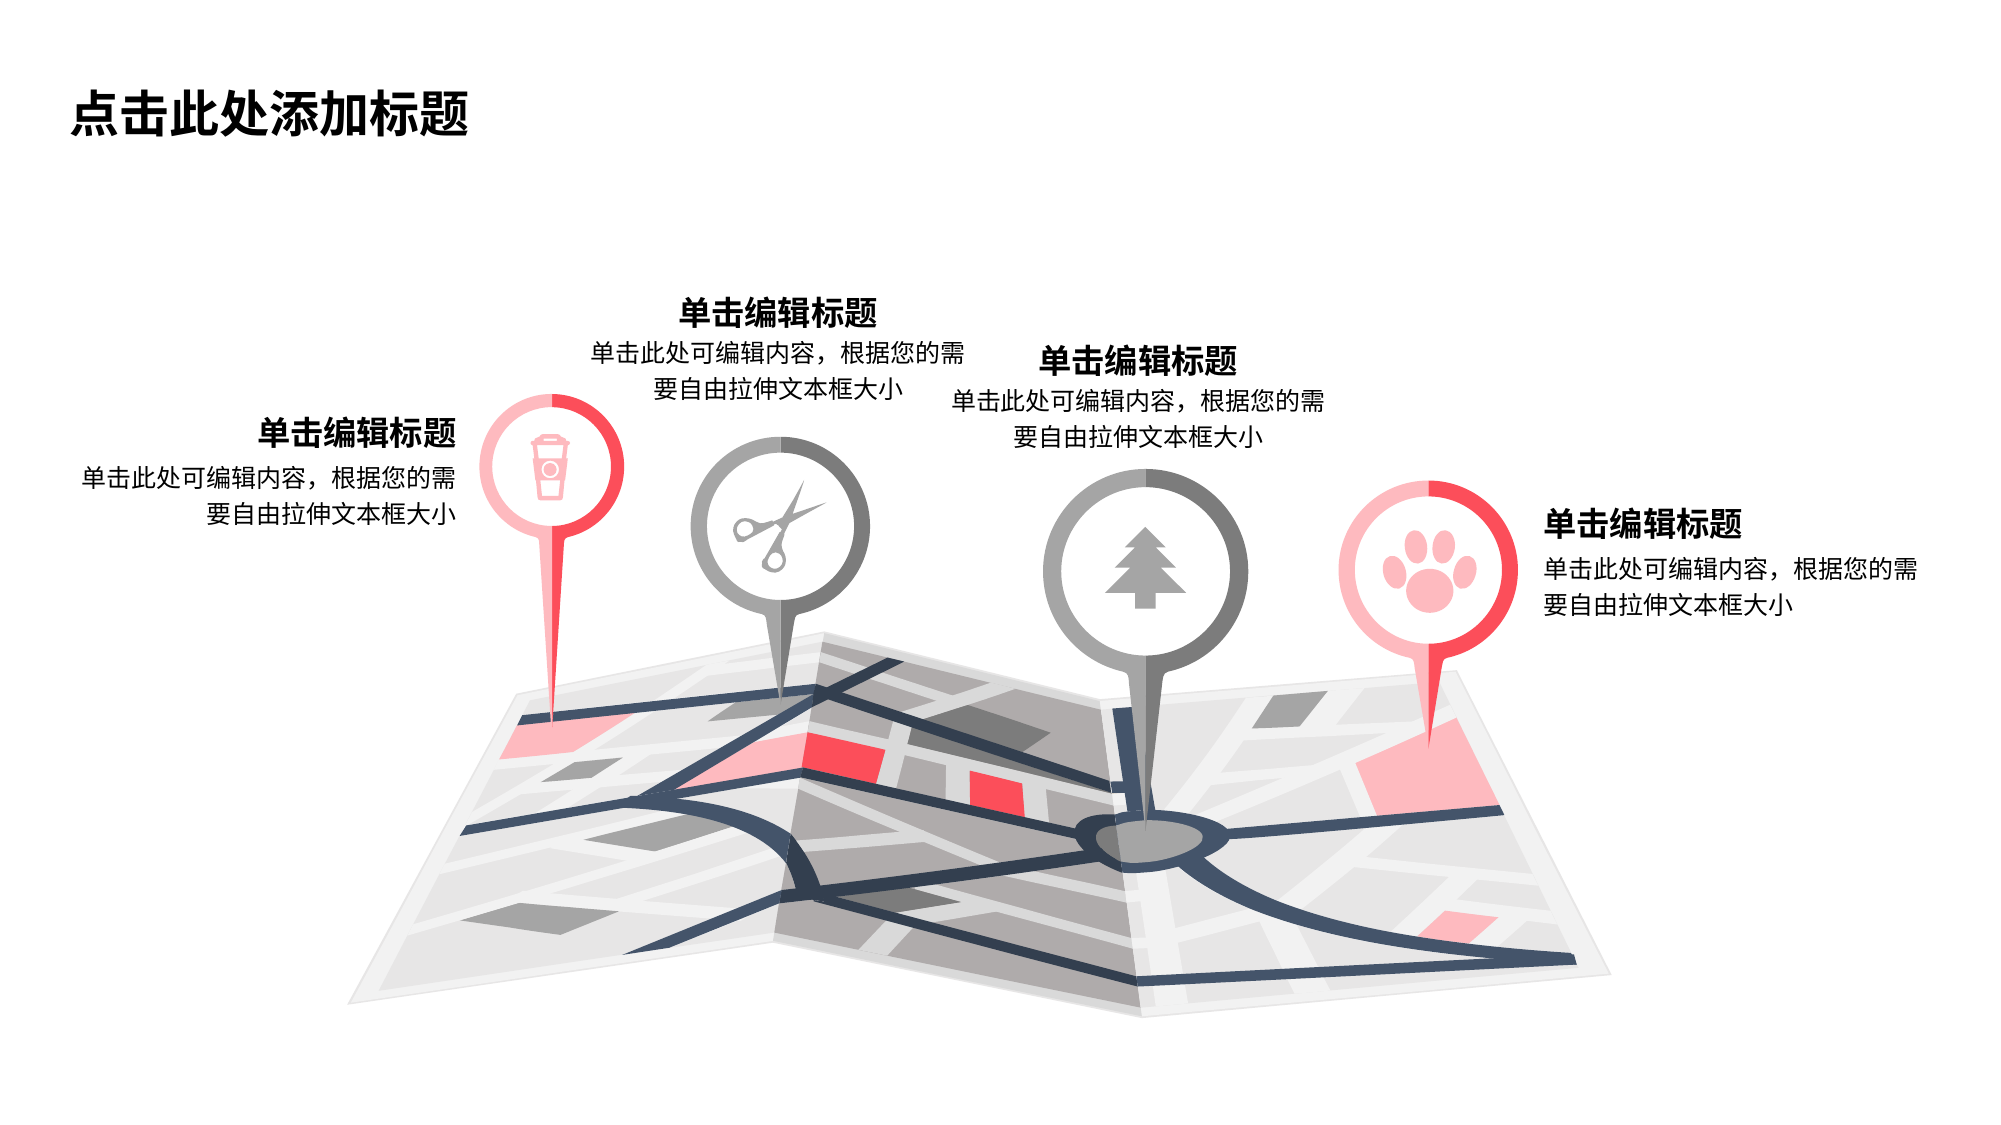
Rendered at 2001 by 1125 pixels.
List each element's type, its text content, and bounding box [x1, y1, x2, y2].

text_box 单击此处可编辑内容，根据您的需要自由拉伸文本框大小 [586, 331, 970, 404]
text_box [530, 434, 571, 501]
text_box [1042, 468, 1249, 831]
text_box 单击编辑标题 [586, 284, 970, 331]
text_box 单击此处可编辑内容，根据您的需要自由拉伸文本框大小 [947, 379, 1330, 452]
text_box 点击此处添加标题 [55, 75, 507, 151]
text_box 单击编辑标题 [243, 404, 457, 453]
text_box 单击编辑标题 [970, 332, 1330, 379]
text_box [690, 436, 871, 705]
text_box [347, 631, 1612, 1019]
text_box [1381, 529, 1479, 613]
text_box 单击此处可编辑内容，根据您的需要自由拉伸文本框大小 [73, 456, 457, 529]
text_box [479, 393, 625, 735]
text_box 单击编辑标题 [1543, 495, 1756, 544]
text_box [1338, 480, 1518, 749]
text_box 单击此处可编辑内容，根据您的需要自由拉伸文本框大小 [1543, 547, 1927, 620]
